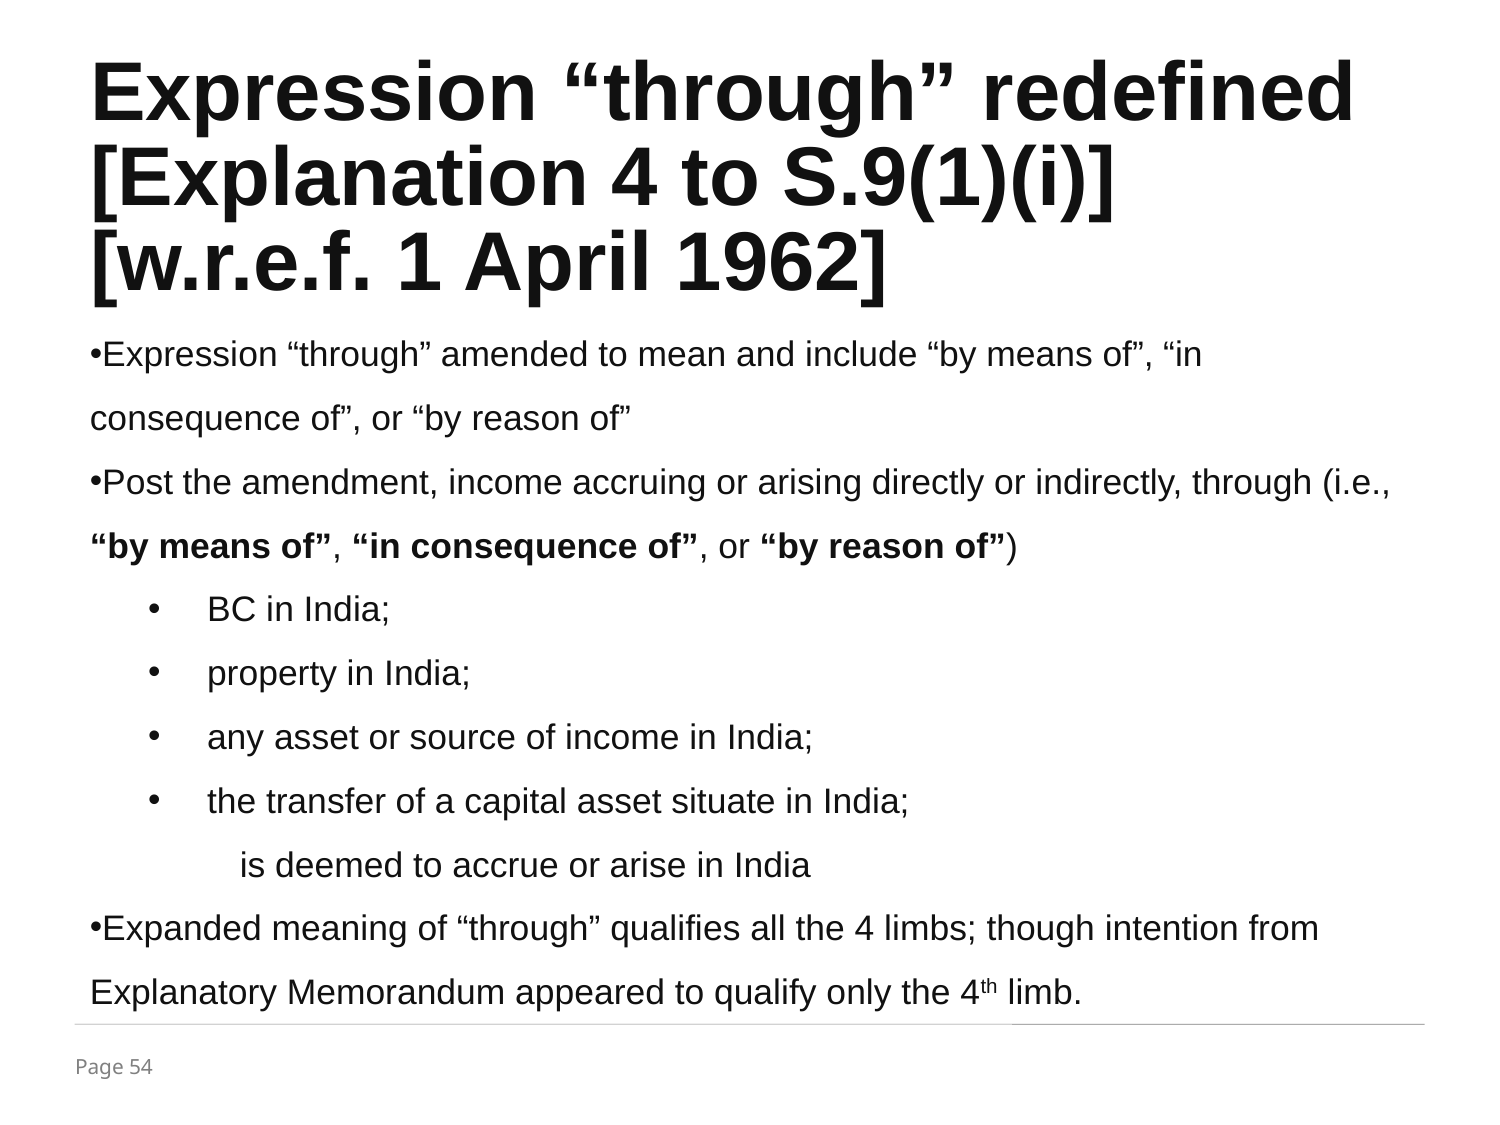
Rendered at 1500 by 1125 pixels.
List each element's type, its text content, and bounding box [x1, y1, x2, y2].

title Expression “through” redefined [Explanation 4 to S.9(1)(i)] [w.r.e.f. 1 April 1962] [75, 45, 1425, 173]
list Expression “through” amended to mean and include “by means of”, “in consequence of”, or “by reason of” Post the amendment, income accruing or arising directly or indirectly, through (i.e., “by means of”, “in consequence of”, or “by reason of”) BC in India; property in India; any asset or source of income in India; the transfer of a capital asset situate in India; is deemed to accrue or arise in India Expanded meaning of “through” qualifies all the 4 limbs; though intention from Explanatory Memorandum appeared to qualify only the 4th limb. [74, 302, 1426, 1125]
